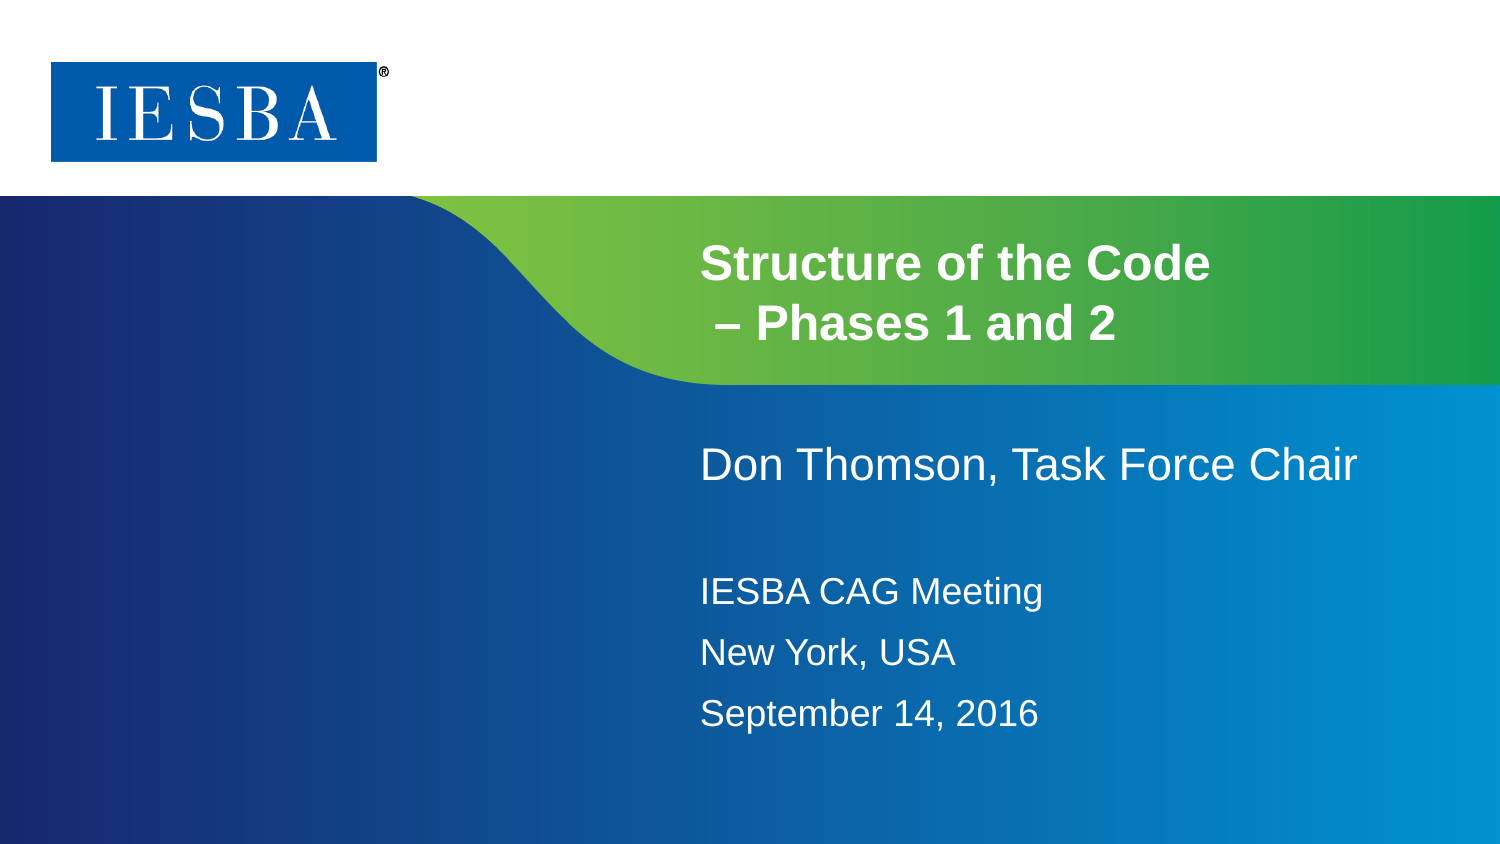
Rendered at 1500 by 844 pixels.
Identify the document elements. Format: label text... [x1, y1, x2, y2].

title Structure of the Code – Phases 1 and 2 [699, 229, 1463, 352]
subtitle Don Thomson, Task Force Chair IESBA CAG Meeting New York, USA September 14, 2016 [699, 434, 1488, 785]
picture [412, 196, 1500, 385]
picture [51, 62, 389, 162]
